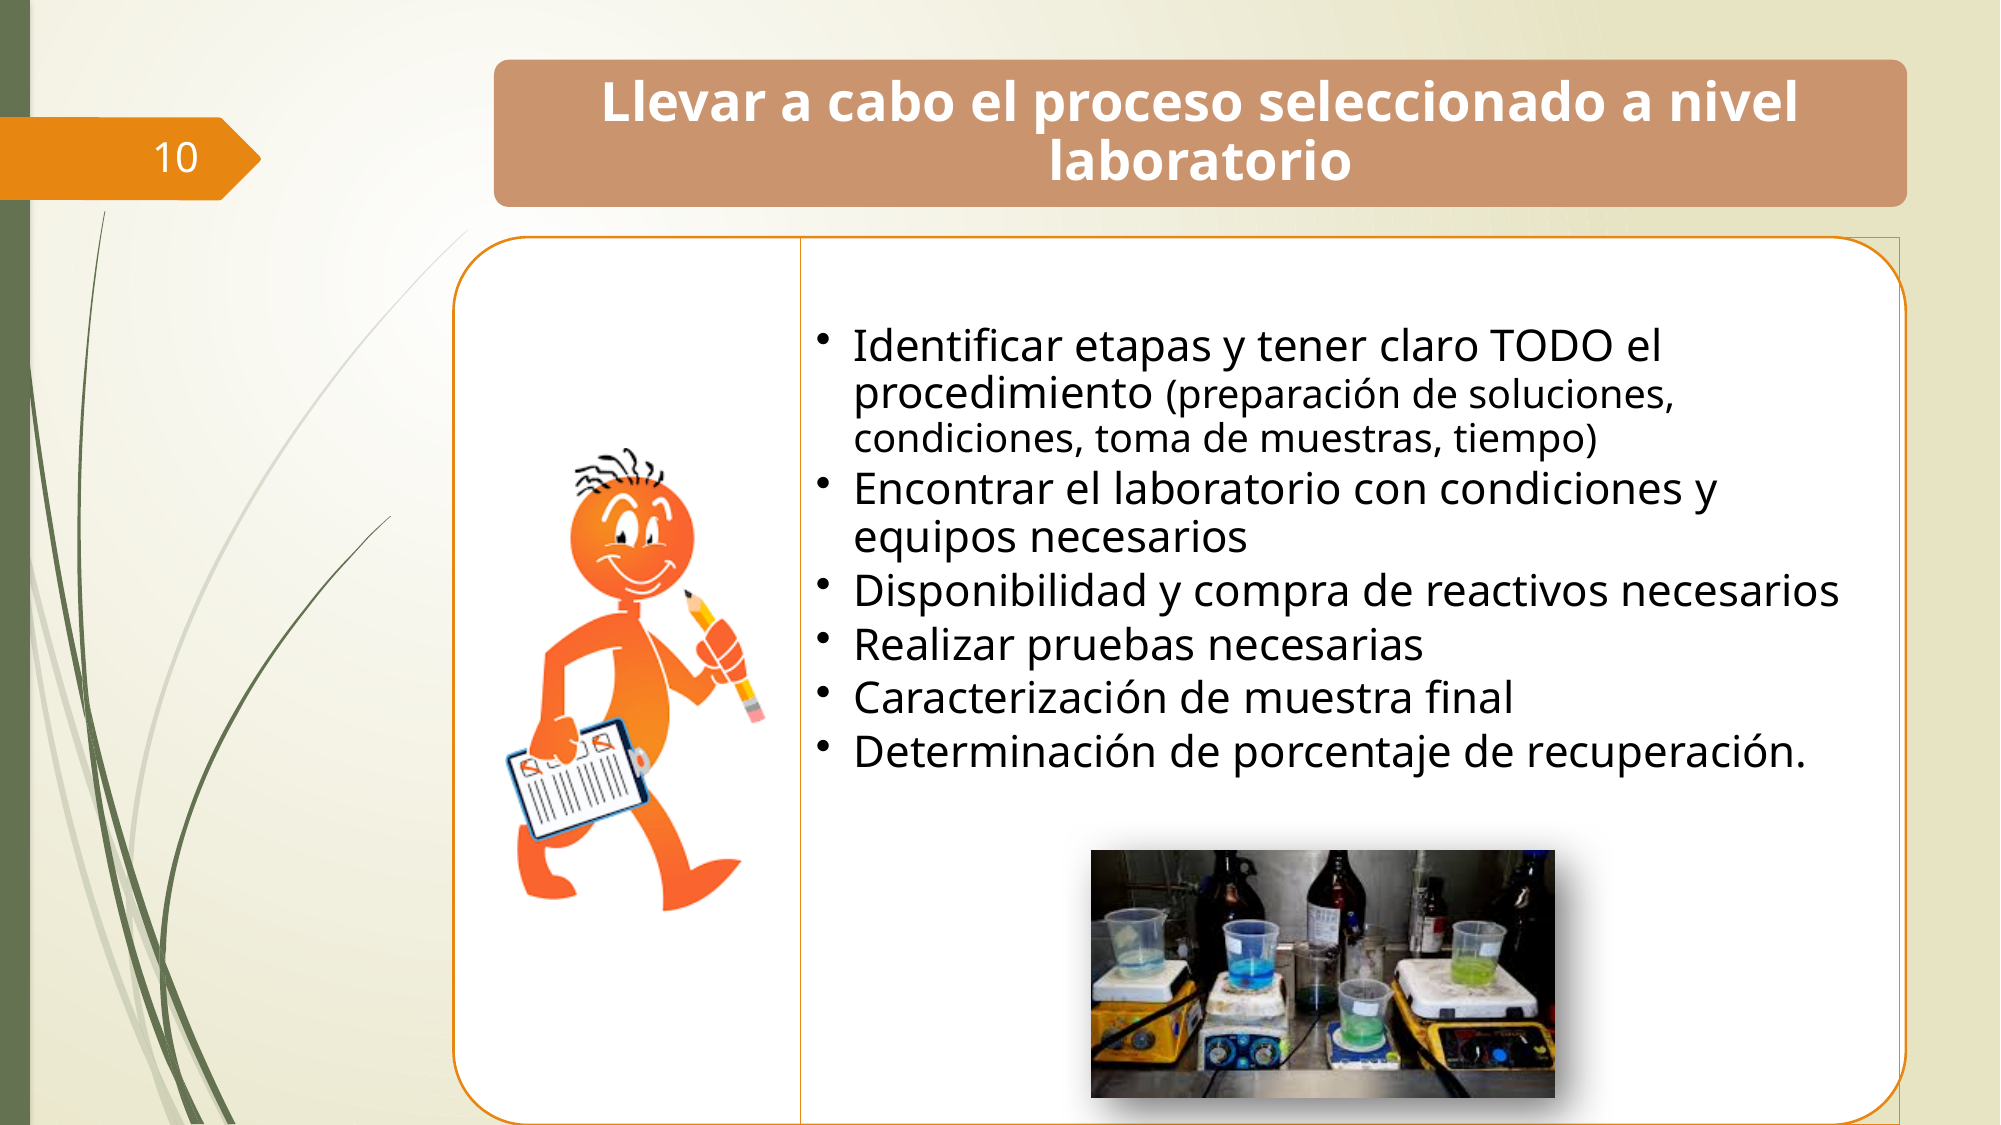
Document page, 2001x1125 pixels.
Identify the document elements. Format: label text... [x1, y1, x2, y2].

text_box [453, 236, 1907, 1125]
picture [1091, 850, 1555, 1098]
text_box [493, 59, 1908, 208]
picture [505, 447, 770, 915]
slide_number 10 [87, 129, 216, 190]
